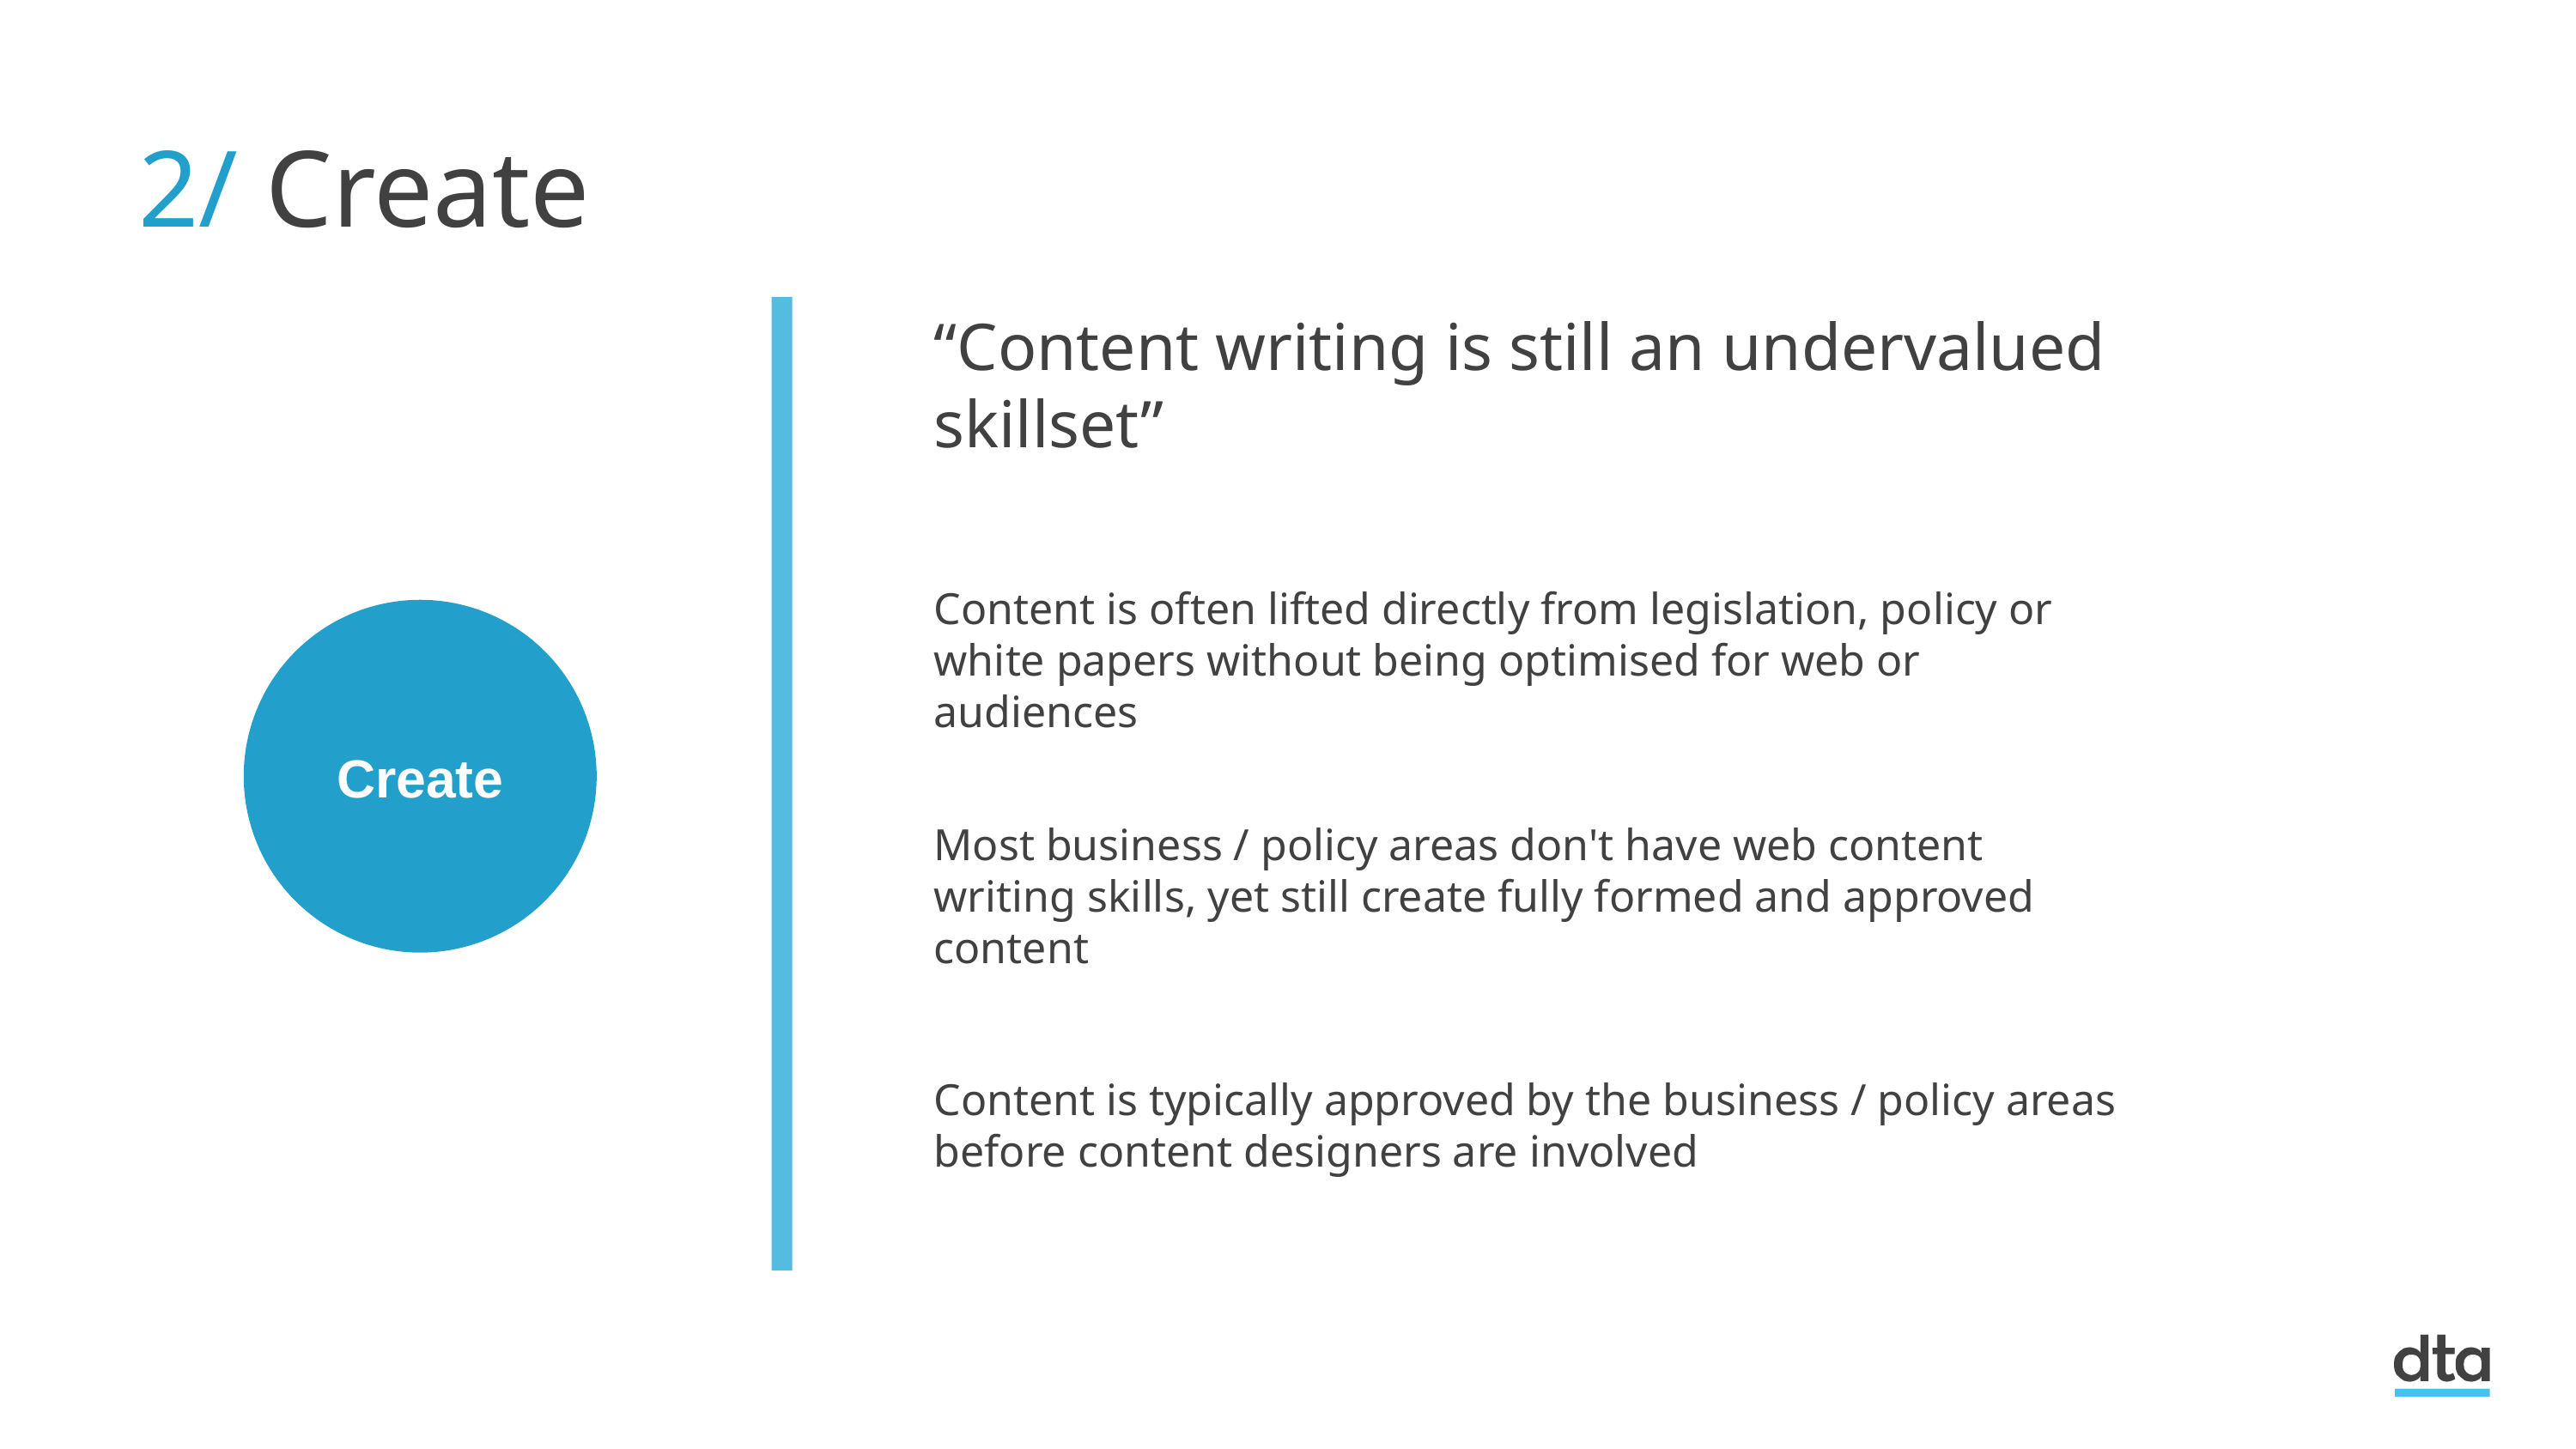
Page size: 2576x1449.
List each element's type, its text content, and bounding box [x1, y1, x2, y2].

text_box 2/ Create [133, 116, 1701, 259]
picture [2394, 1334, 2490, 1397]
text_box Content is often lifted directly from legislation, policy or white papers without being optimised for web or audiences [928, 576, 2134, 773]
text_box Create [243, 712, 597, 840]
text_box [256, 599, 585, 712]
text_box [255, 840, 585, 953]
text_box Most business / policy areas don't have web content writing skills, yet still create fully formed and approved content [928, 811, 2071, 997]
text_box Content is typically approved by the business / policy areas before content designers are involved [928, 1067, 2198, 1211]
text_box “Content writing is still an undervalued skillset” [928, 300, 2166, 585]
text_box [771, 296, 793, 1271]
